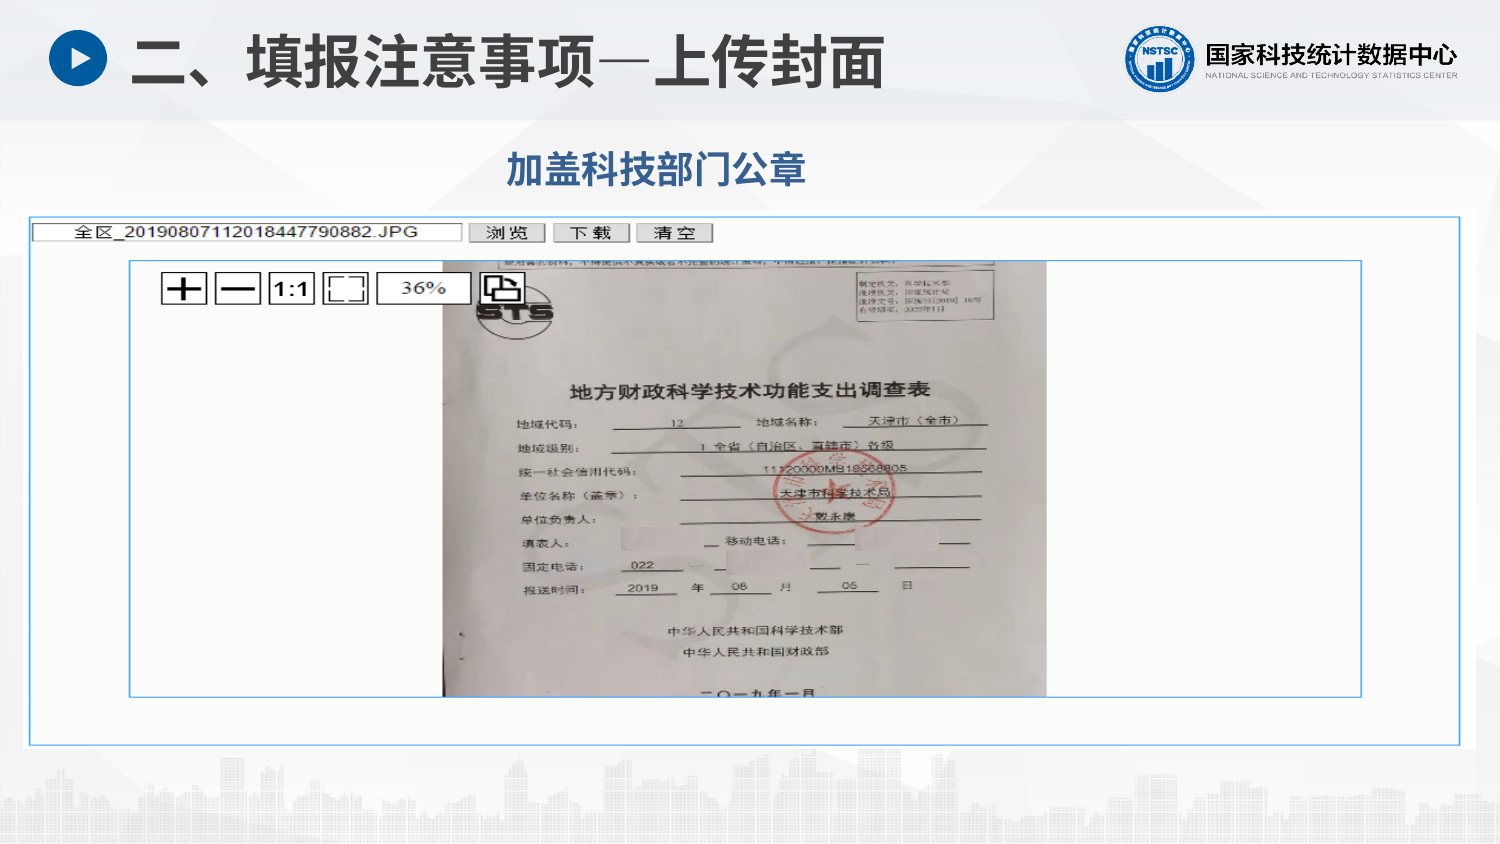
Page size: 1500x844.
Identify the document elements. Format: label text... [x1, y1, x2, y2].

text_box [48, 17, 1080, 104]
text_box [0, 0, 1500, 123]
picture [1108, 3, 1471, 115]
text_box 加盖科技部门公章 [492, 138, 1500, 199]
picture [0, 123, 1500, 844]
